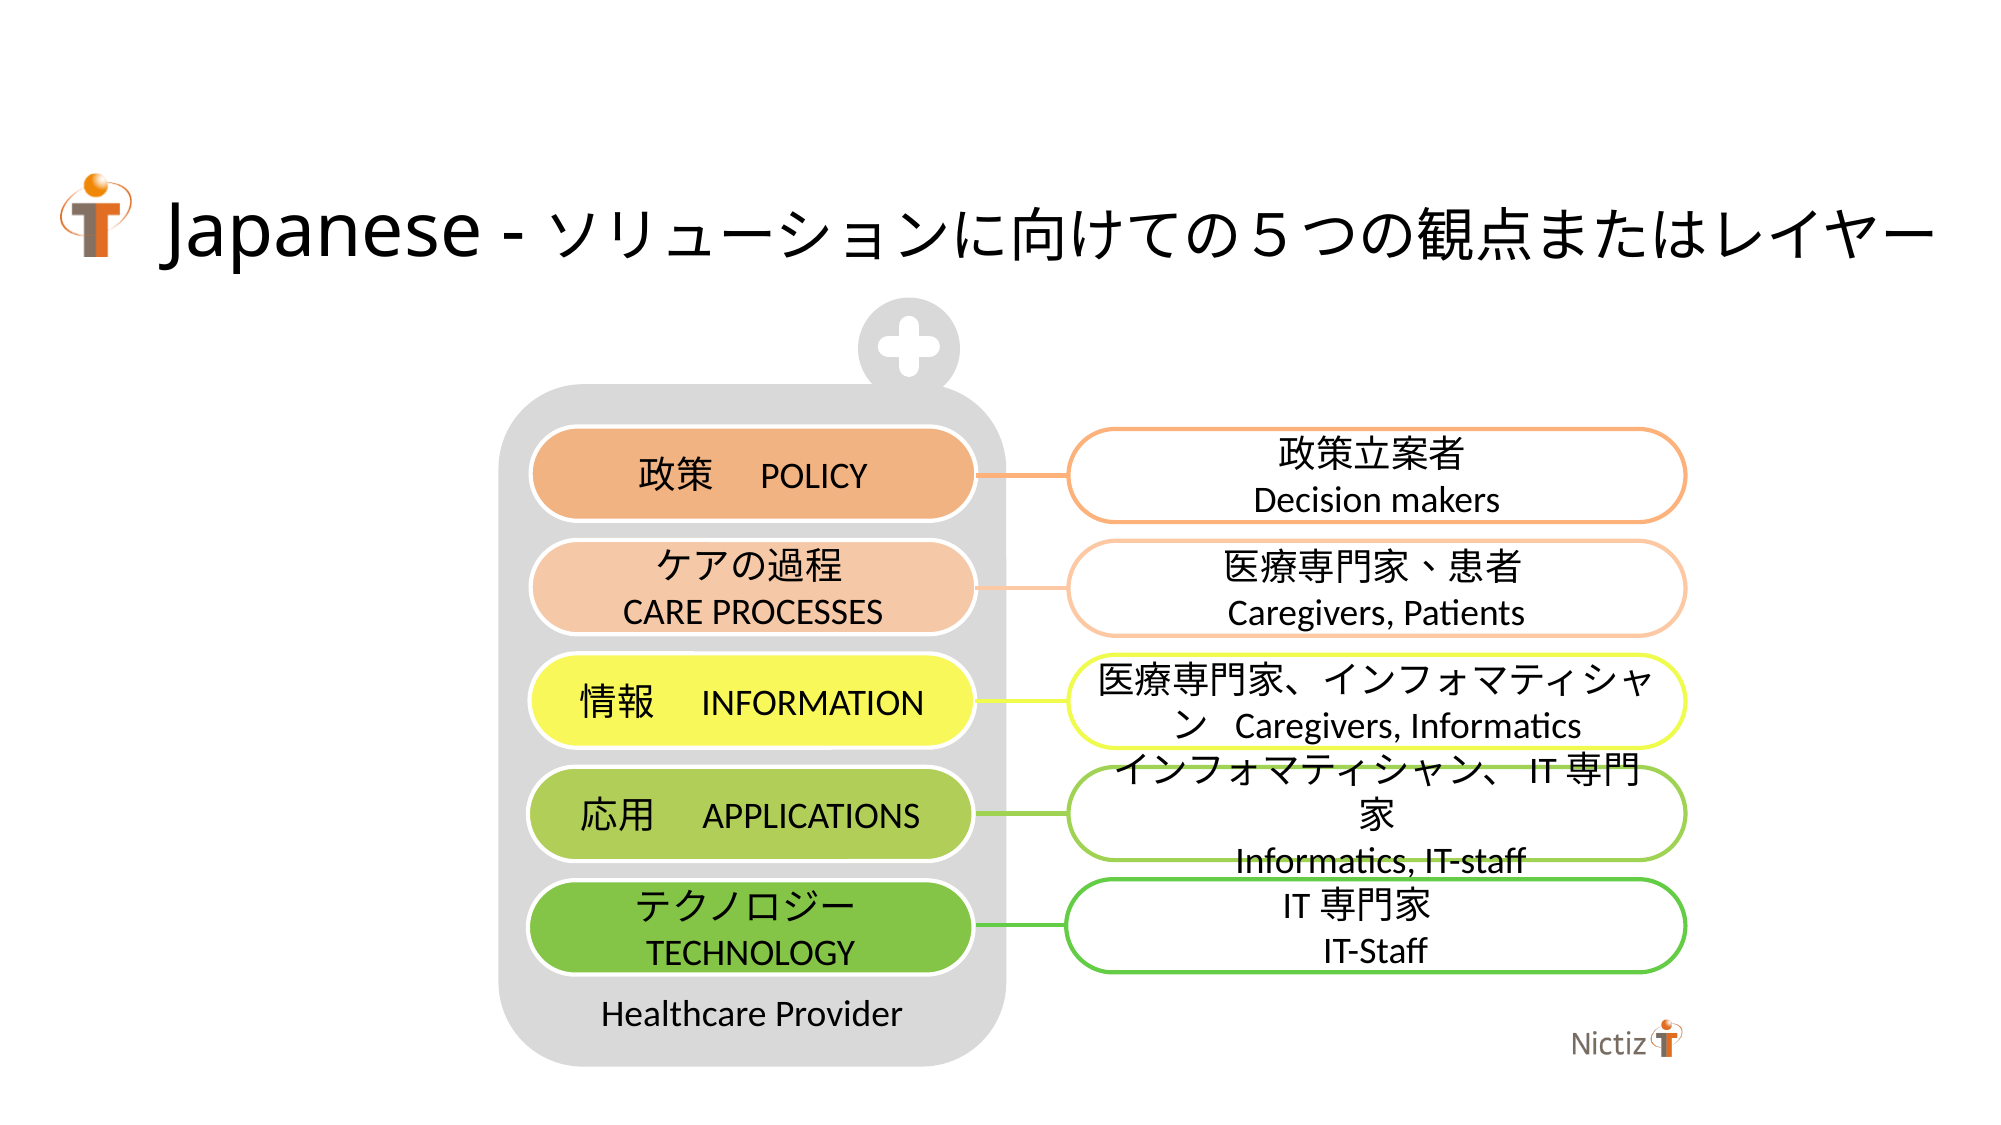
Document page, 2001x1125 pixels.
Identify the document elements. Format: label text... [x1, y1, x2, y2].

text_box Healthcare Provider [497, 383, 1008, 1068]
text_box IT専門家 IT-Staff [1065, 878, 1687, 974]
text_box 応用 Applications [526, 765, 975, 863]
text_box 情報 Information [528, 652, 977, 749]
picture [60, 173, 132, 257]
text_box インフォマティシャン、IT専門家 Informatics, IT-staff [1067, 765, 1687, 862]
text_box テクノロジーTechnology [526, 879, 975, 976]
text_box 政策立案者 Decision makers [1067, 427, 1687, 524]
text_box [888, 326, 930, 367]
picture [1569, 1015, 1686, 1061]
text_box ケアの過程 Care processes [529, 538, 978, 636]
text_box [856, 296, 962, 401]
text_box 医療専門家、患者 Caregivers, Patients [1067, 539, 1687, 637]
text_box 医療専門家、インフォマティシャン Caregivers, Informatics [1067, 653, 1687, 749]
title Japanese -ソリューションに向けての５つの観点またはレイヤー [150, 184, 1977, 351]
text_box 政策 Policy [529, 425, 978, 522]
